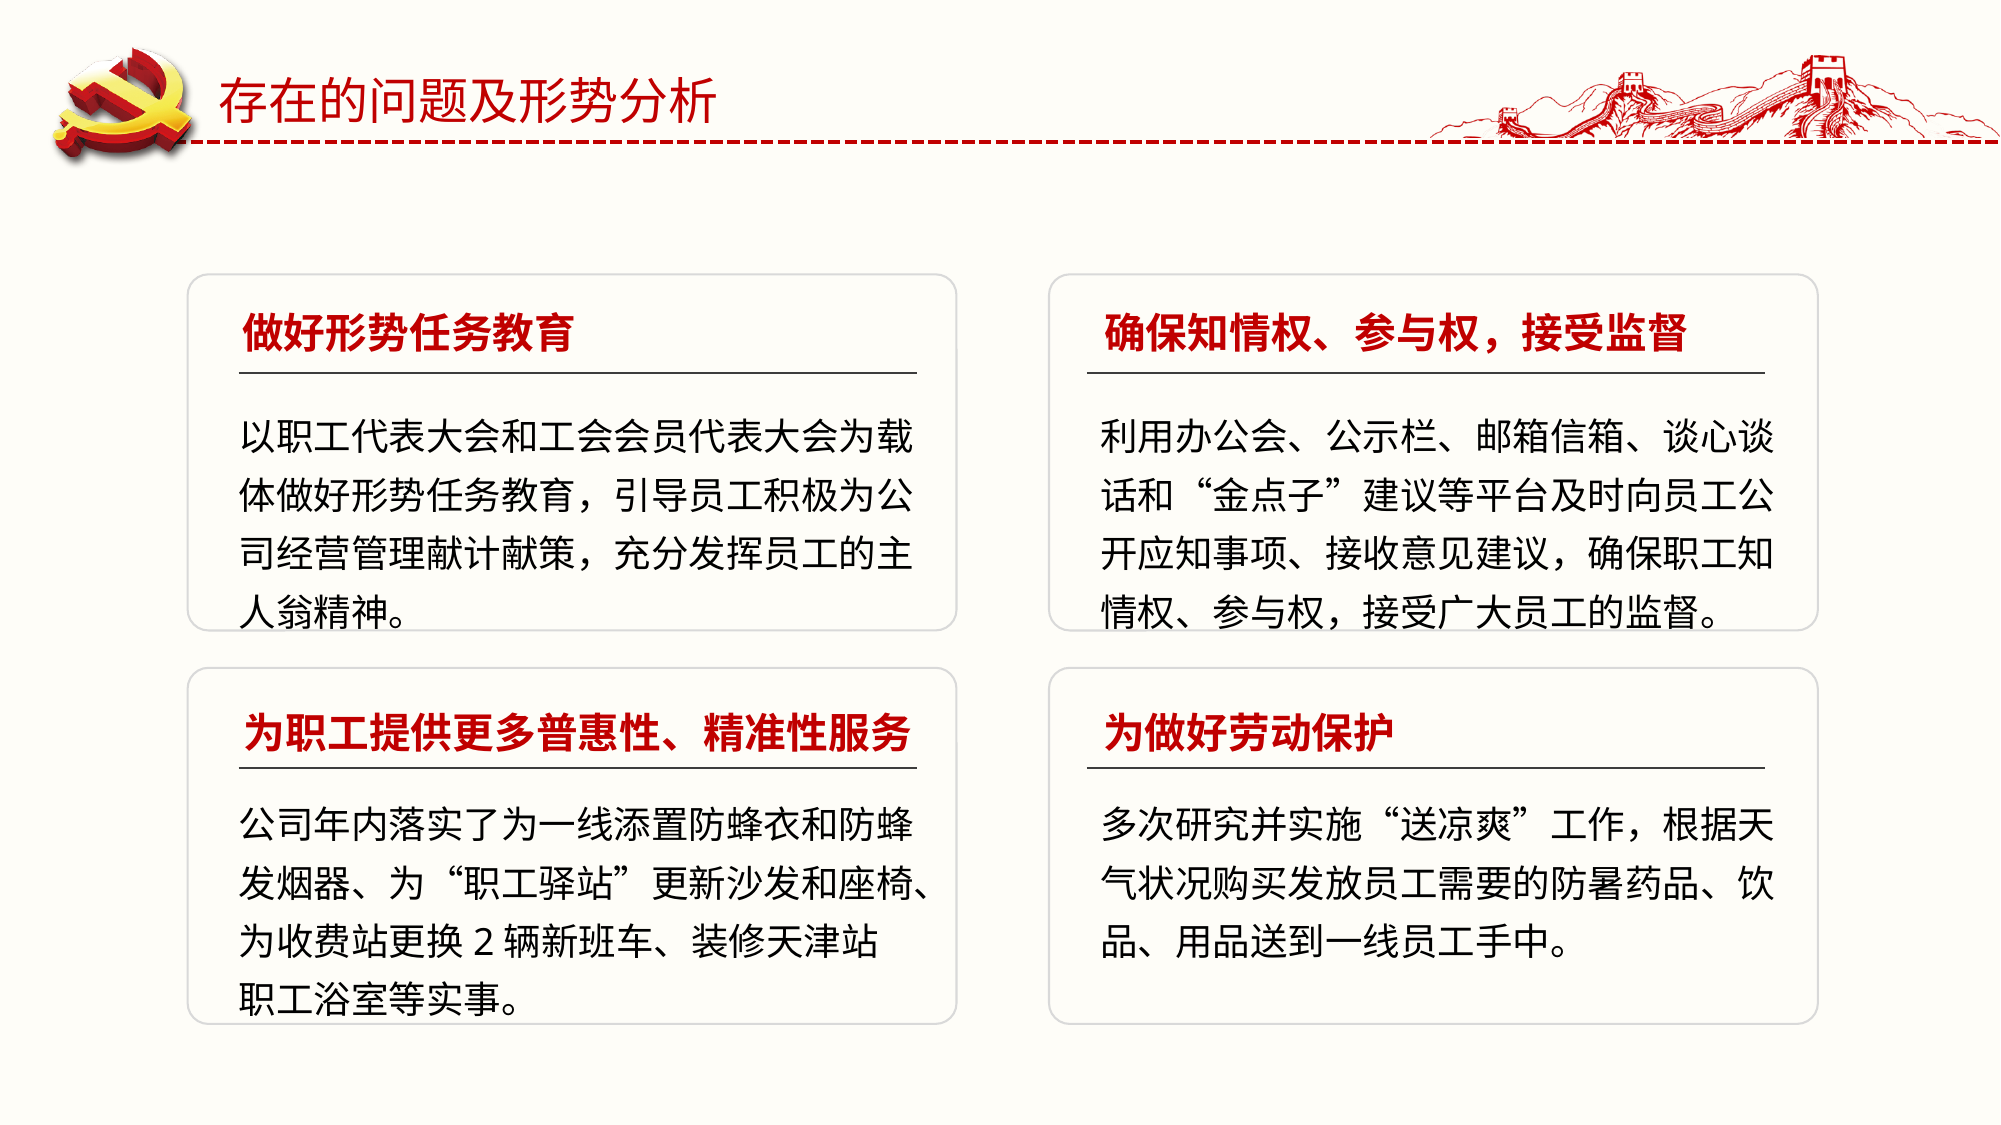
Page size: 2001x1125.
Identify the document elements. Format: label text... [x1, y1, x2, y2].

text_box 多次研究并实施“送凉爽”工作，根据天气状况购买发放员工需要的防暑药品、饮品、用品送到一线员工手中。 [1085, 780, 1791, 971]
text_box [1048, 667, 1818, 1024]
text_box 为职工提供更多普惠性、精准性服务 [228, 699, 927, 764]
picture [1426, 55, 2000, 138]
text_box [187, 667, 957, 1024]
text_box 以职工代表大会和工会会员代表大会为载体做好形势任务教育，引导员工积极为公司经营管理献计献策，充分发挥员工的主人翁精神。 [224, 392, 930, 642]
text_box 存在的问题及形势分析 [203, 61, 734, 137]
text_box [1048, 274, 1818, 631]
text_box [187, 274, 957, 631]
text_box 确保知情权、参与权，接受监督 [1089, 299, 1704, 365]
text_box 利用办公会、公示栏、邮箱信箱、谈心谈话和“金点子”建议等平台及时向员工公开应知事项、接收意见建议，确保职工知情权、参与权，接受广大员工的监督。 [1085, 392, 1791, 642]
text_box 做好形势任务教育 [227, 299, 592, 365]
text_box 公司年内落实了为一线添置防蜂衣和防蜂发烟器、为“职工驿站”更新沙发和座椅、为收费站更换2辆新班车、装修天津站职工浴室等实事。 [224, 780, 930, 1029]
picture [48, 45, 202, 170]
text_box 为做好劳动保护 [1088, 699, 1411, 764]
